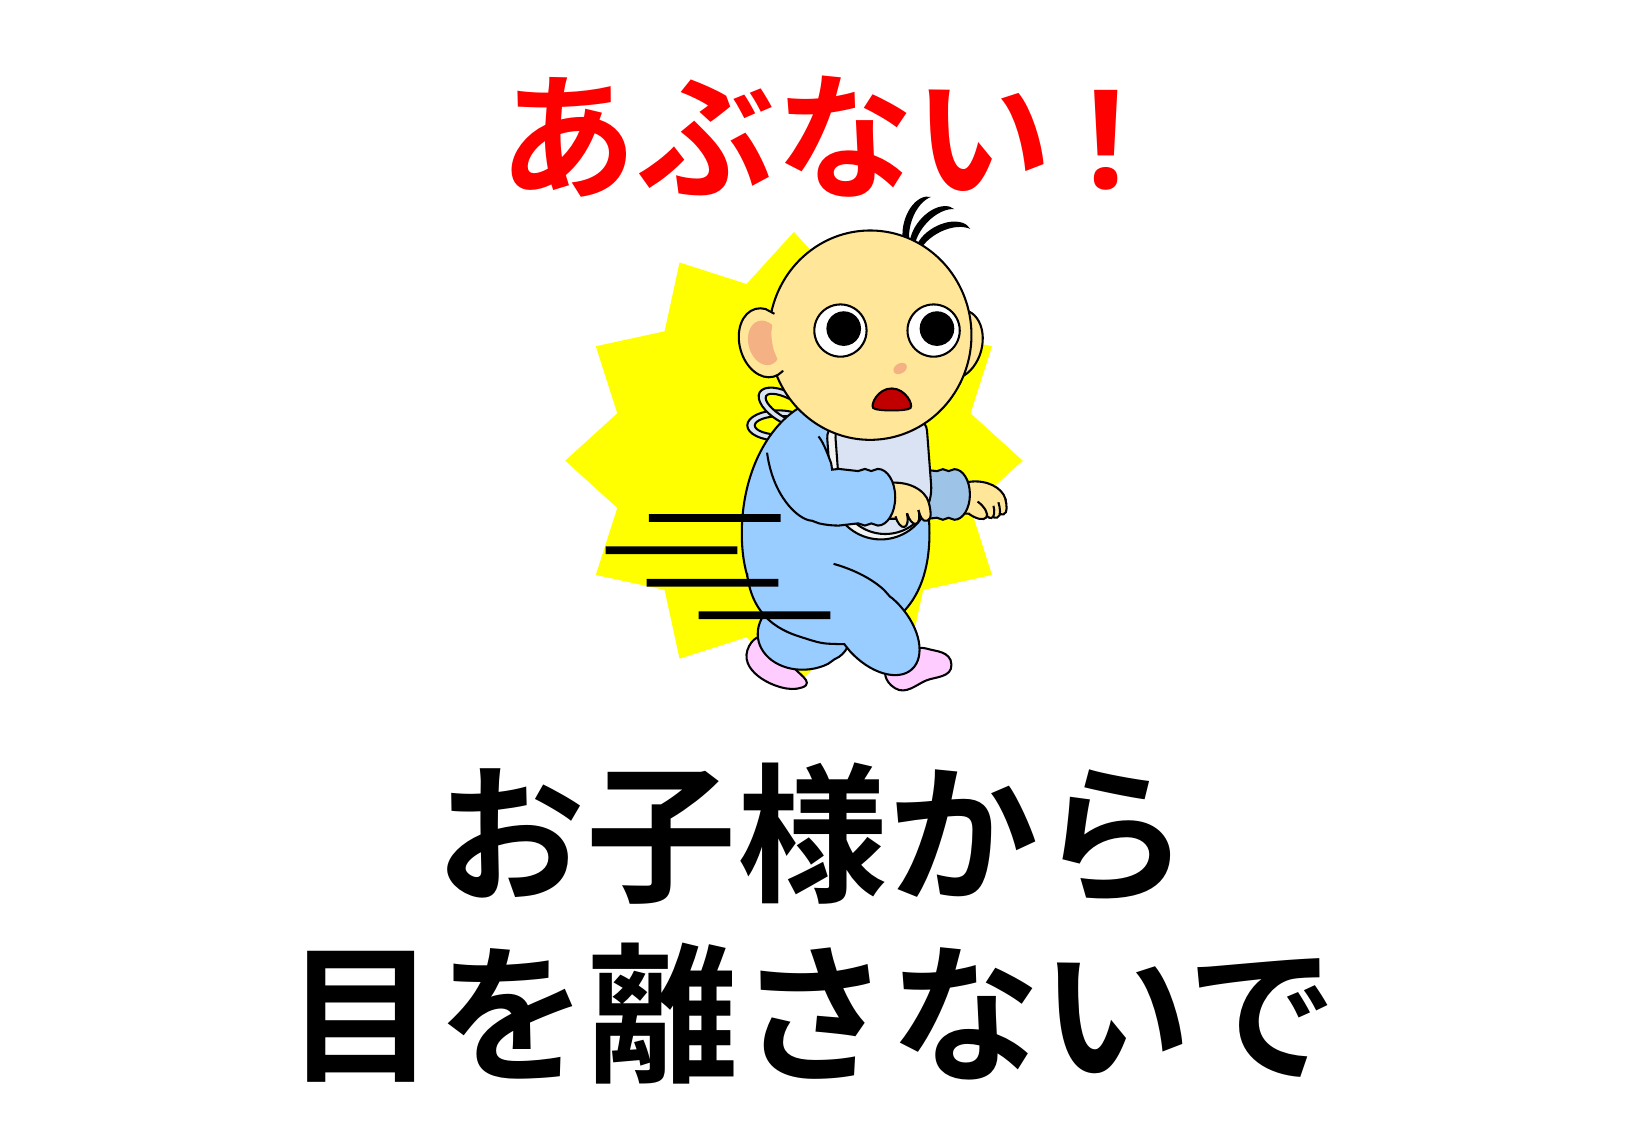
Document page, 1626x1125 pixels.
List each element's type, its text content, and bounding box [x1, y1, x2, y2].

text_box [564, 193, 1023, 707]
text_box お子様から 目を離さないで [0, 733, 1625, 1109]
text_box あぶない! [0, 43, 1625, 223]
